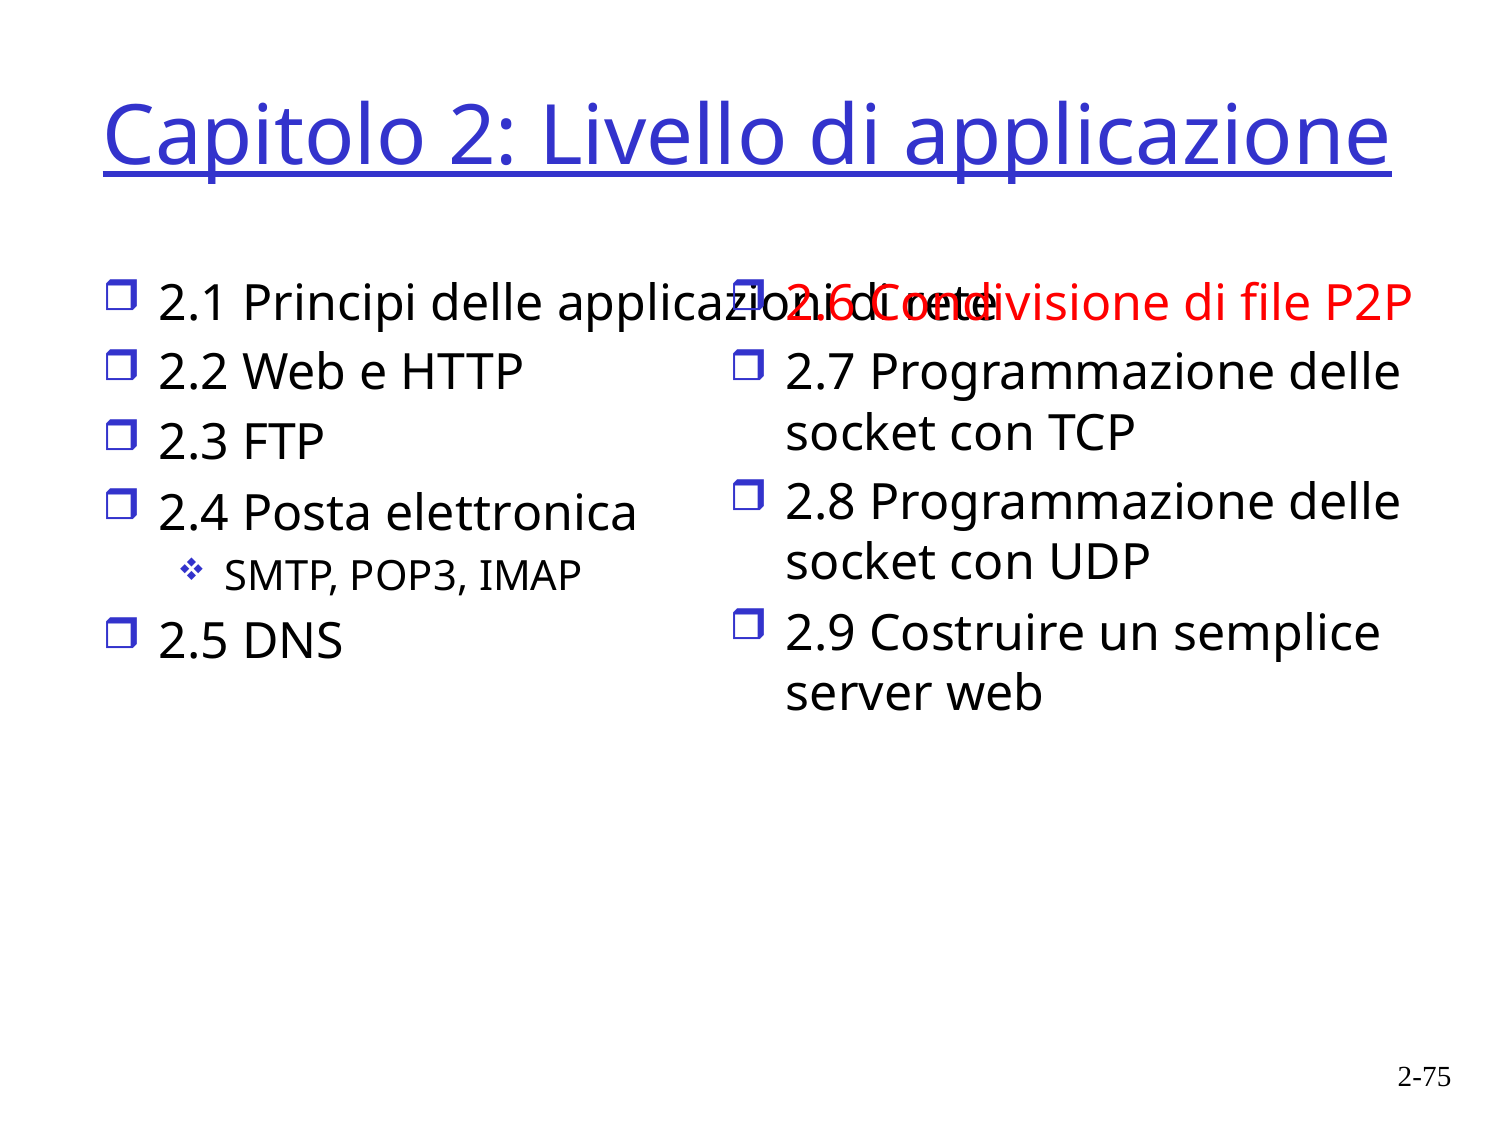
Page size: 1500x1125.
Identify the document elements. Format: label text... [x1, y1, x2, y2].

slide_number 2-75 [1362, 1049, 1467, 1125]
list 2.1 Principi delle applicazioni di rete 2.2 Web e HTTP 2.3 FTP 2.4 Posta elettronica SMTP, POP3, IMAP 2.5 DNS [87, 262, 714, 1026]
title Capitolo 2: Livello di applicazione [87, 37, 1422, 226]
list 2.6 Condivisione di file P2P 2.7 Programmazione delle socket con TCP 2.8 Programmazione delle socket con UDP 2.9 Costruire un semplice server web [714, 262, 1437, 1026]
